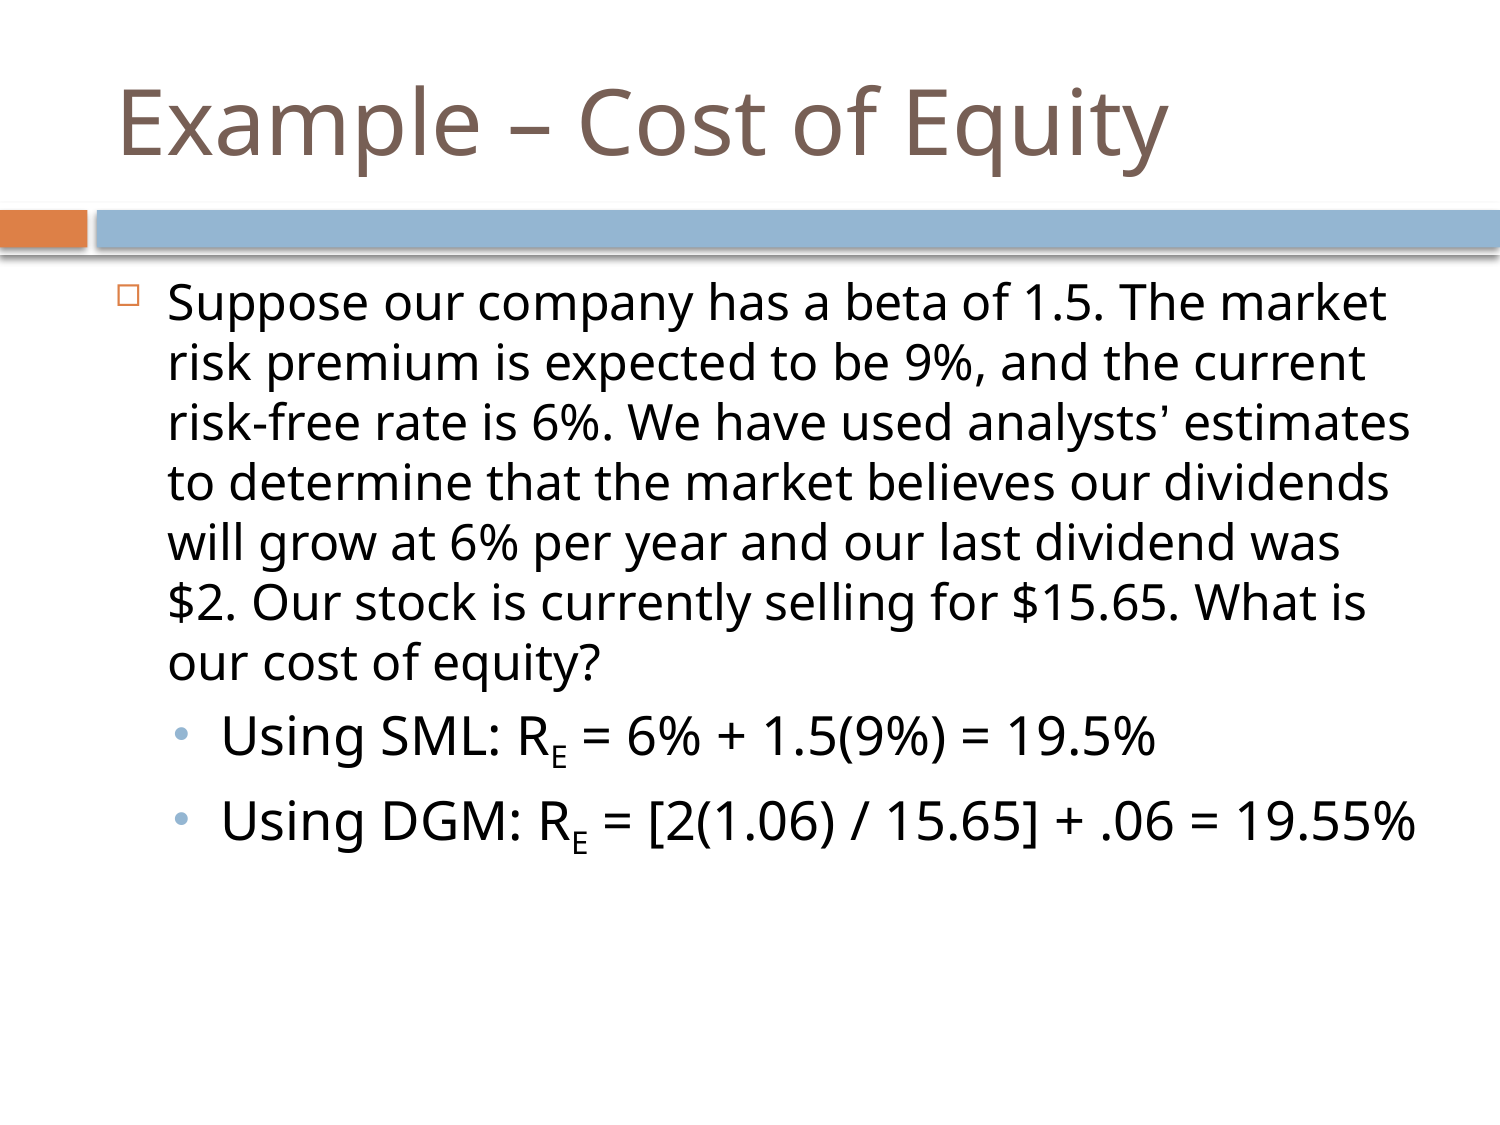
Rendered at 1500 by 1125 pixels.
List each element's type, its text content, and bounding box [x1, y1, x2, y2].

title Example – Cost of Equity [100, 37, 1438, 200]
list Suppose our company has a beta of 1.5. The market risk premium is expected to be 9%, and the current risk-free rate is 6%. We have used analysts’ estimates to determine that the market believes our dividends will grow at 6% per year and our last dividend was $2. Our stock is currently selling for $15.65. What is our cost of equity? Using SML: RE = 6% + 1.5(9%) = 19.5% Using DGM: RE = [2(1.06) / 15.65] + .06 = 19.55% [100, 262, 1438, 1000]
